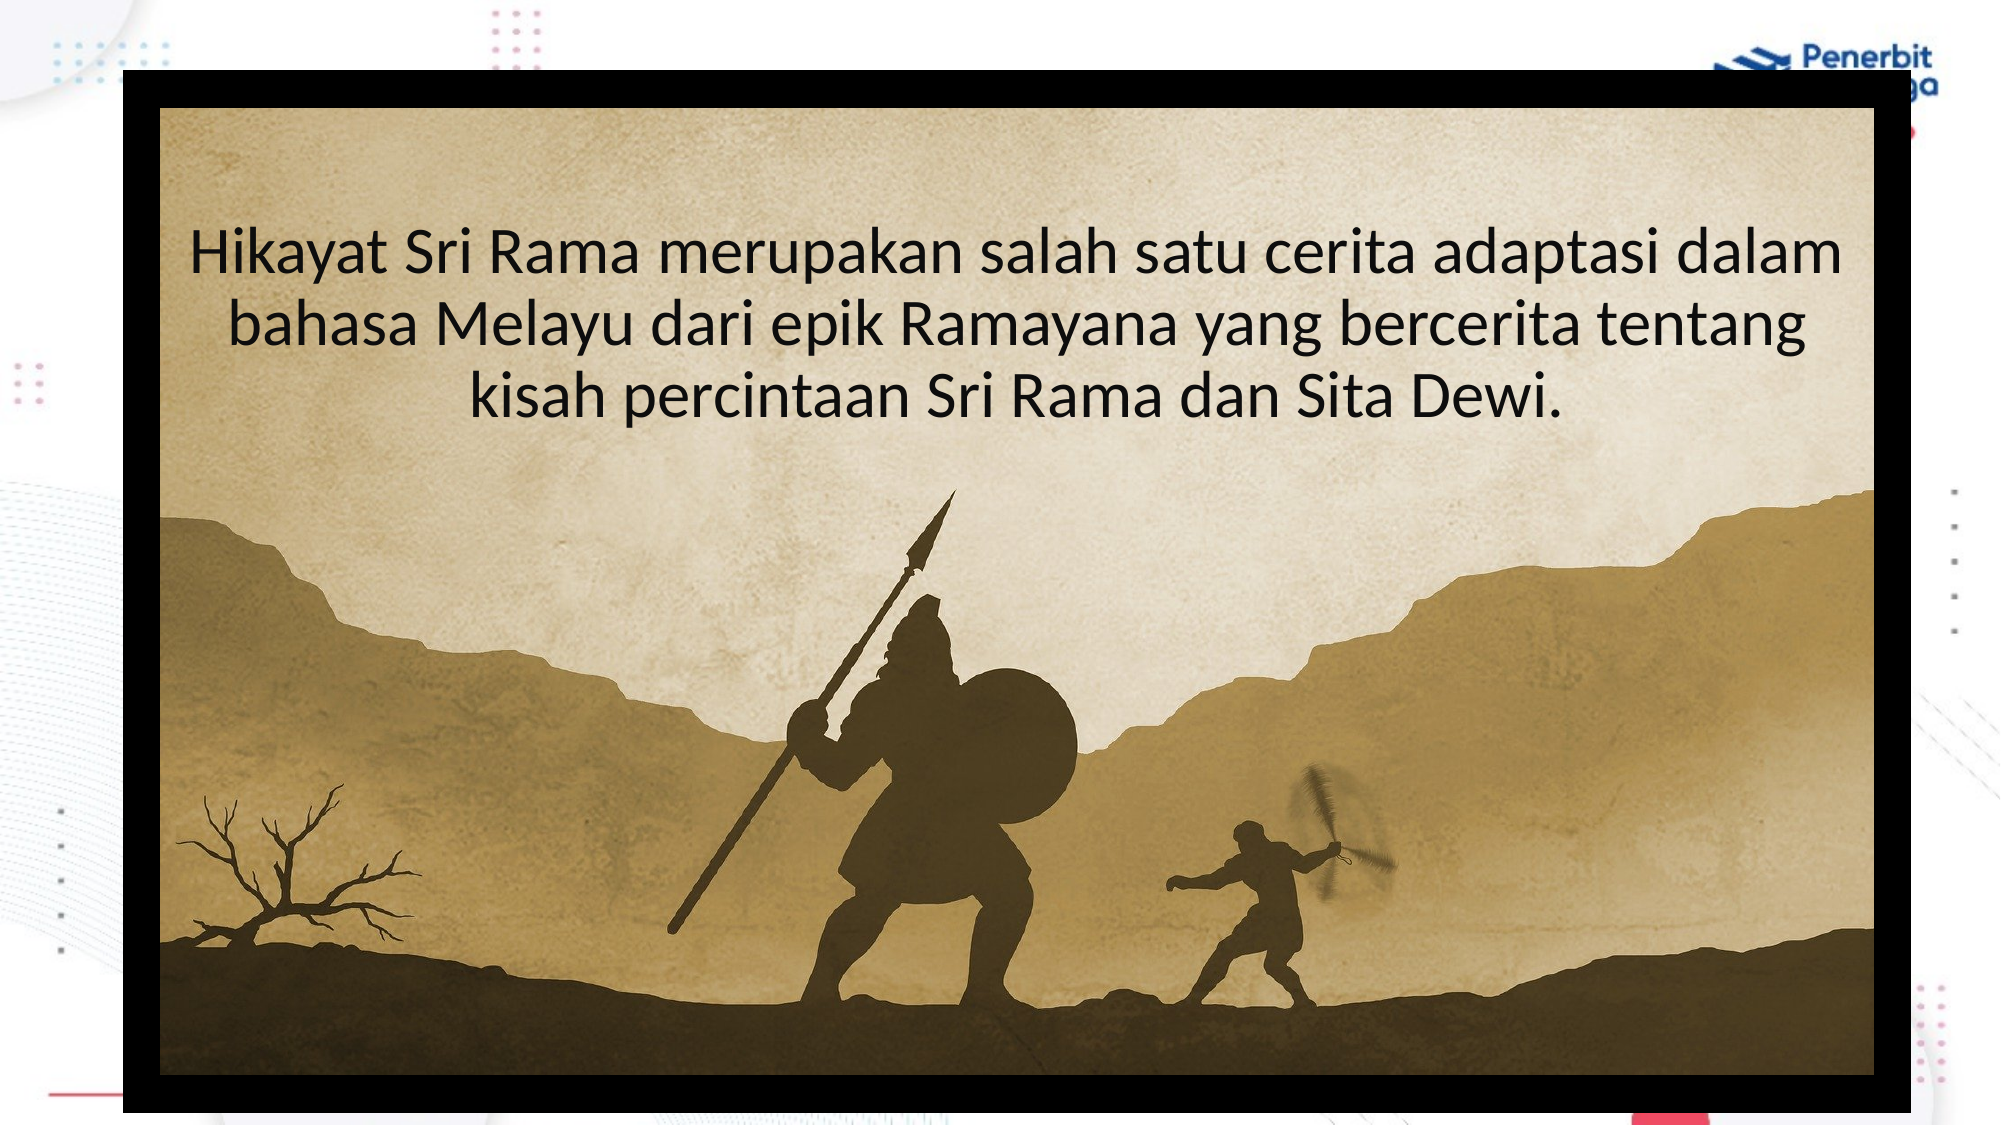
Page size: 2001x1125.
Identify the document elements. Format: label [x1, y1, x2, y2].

list [160, 107, 1874, 1076]
picture [0, 0, 2001, 1125]
